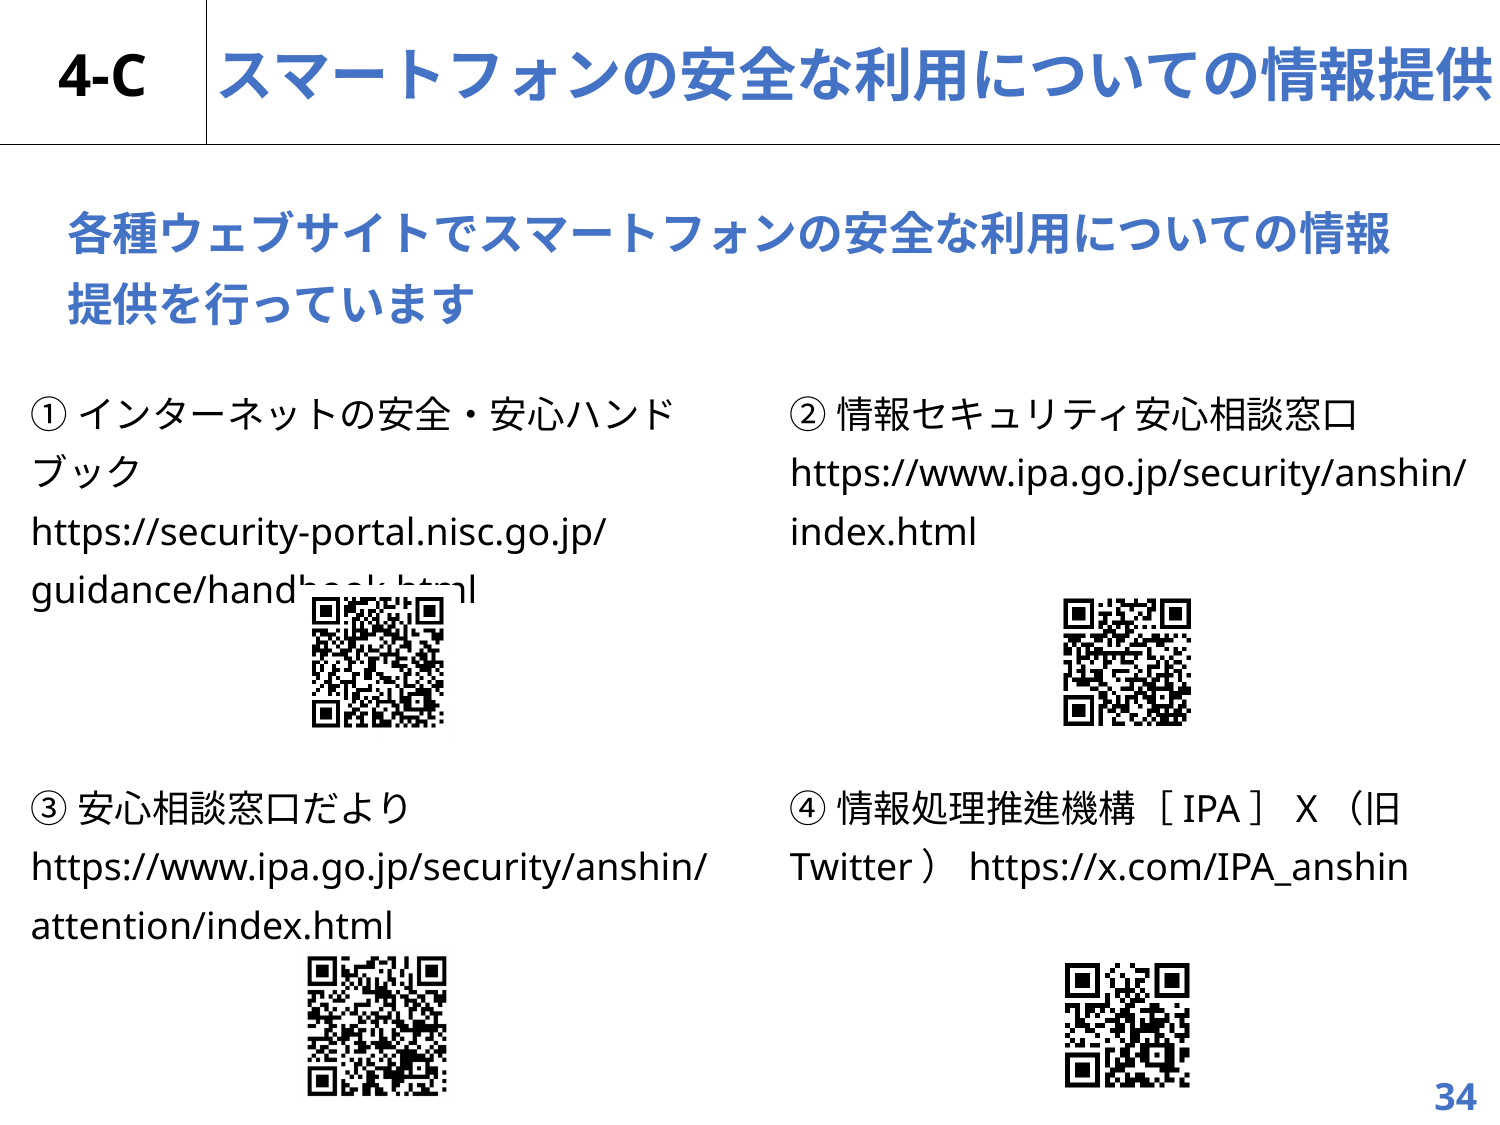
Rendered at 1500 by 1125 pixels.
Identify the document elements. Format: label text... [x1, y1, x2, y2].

text_box ①インターネットの安全・安心ハンドブック https://security-portal.nisc.go.jp/guidance/handbook.html [15, 369, 750, 677]
text_box ④情報処理推進機構［IPA］X（旧Twitter）https://x.com/IPA_anshin [774, 763, 1500, 896]
text_box スマートフォンの安全な利用についての情報提供 [200, 31, 1500, 116]
text_box ③安心相談窓口だより https://www.ipa.go.jp/security/anshin/attention/index.html [15, 763, 750, 955]
picture [1050, 948, 1204, 1103]
picture [300, 585, 455, 739]
text_box 34 [1411, 1065, 1500, 1125]
text_box 各種ウェブサイトでスマートフォンの安全な利用についての情報提供を行っています [52, 180, 1448, 265]
text_box 4-C [0, 0, 207, 147]
picture [1050, 585, 1204, 739]
text_box ②情報セキュリティ安心相談窓口https://www.ipa.go.jp/security/anshin/index.html [774, 369, 1500, 560]
picture [300, 948, 455, 1103]
